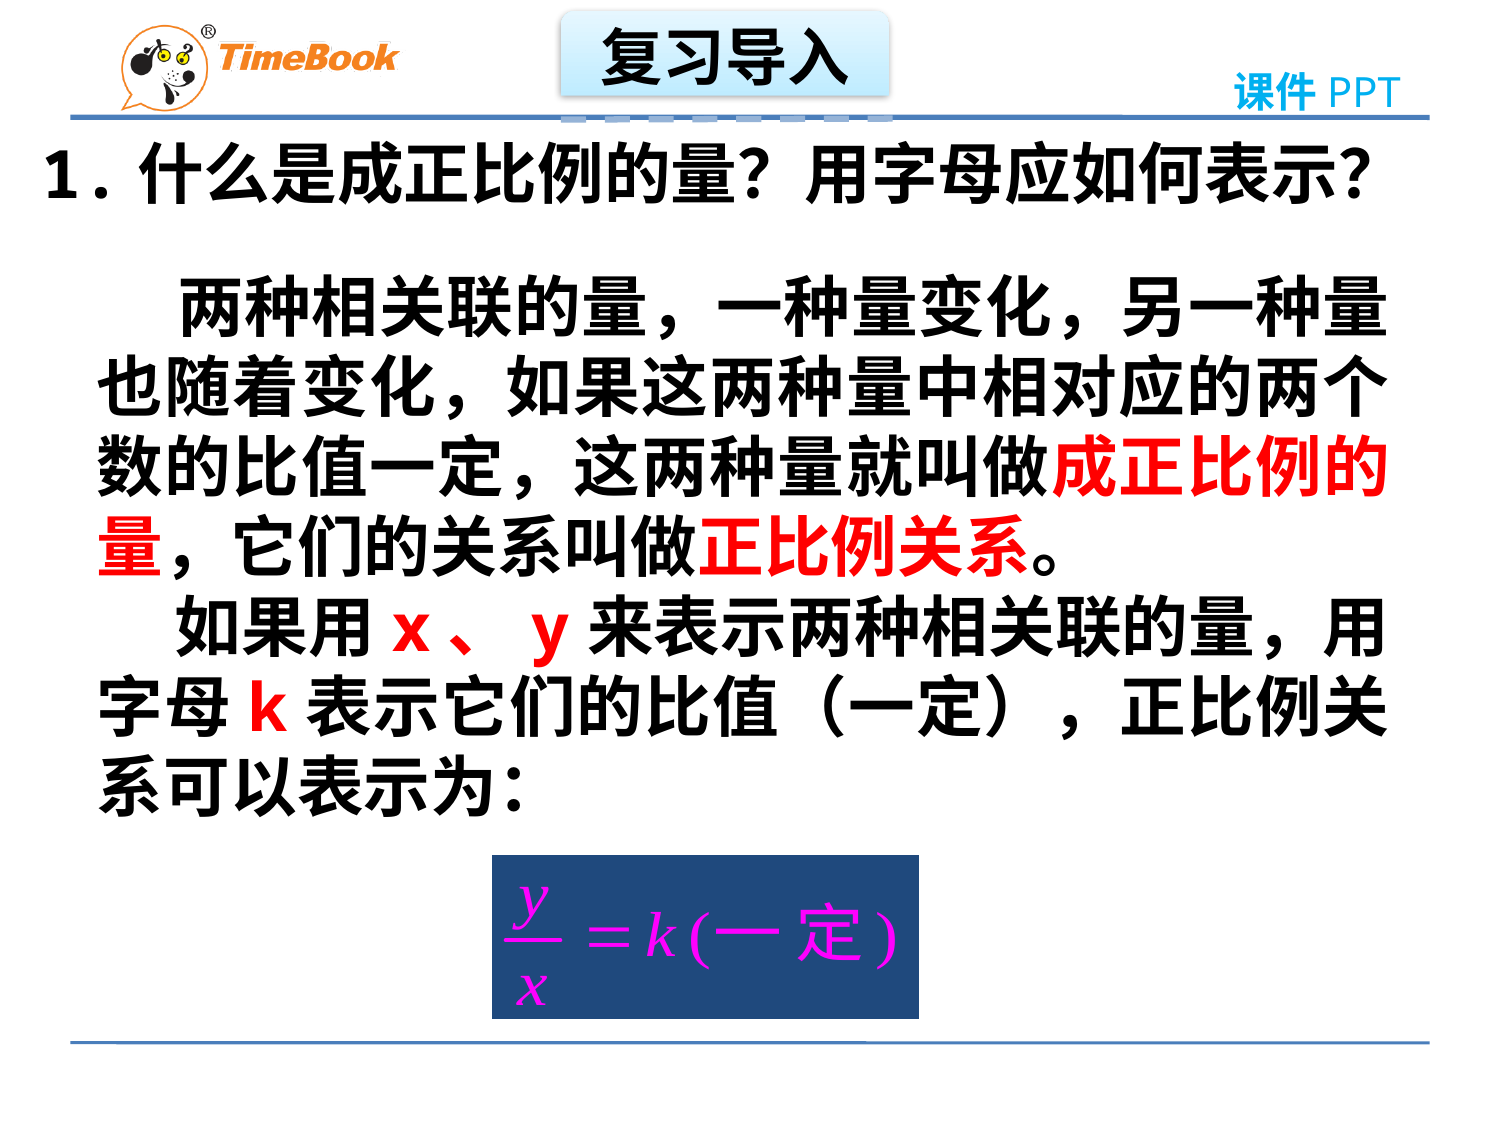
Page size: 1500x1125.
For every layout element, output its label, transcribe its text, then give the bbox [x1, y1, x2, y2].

text_box 复习导入 [560, 10, 890, 97]
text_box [491, 855, 919, 1020]
text_box 1.什么是成正比例的量？用字母应如何表示？ [26, 124, 1454, 223]
picture [118, 22, 408, 113]
text_box 两种相关联的量，一种量变化，另一种量也随着变化，如果这两种量中相对应的两个数的比值一定，这两种量就叫做成正比例的量，它们的关系叫做正比例关系。 如果用x、y来表示两种相关联的量，用字母k表示它们的比值（一定），正比例关系可以表示为： [82, 257, 1405, 844]
